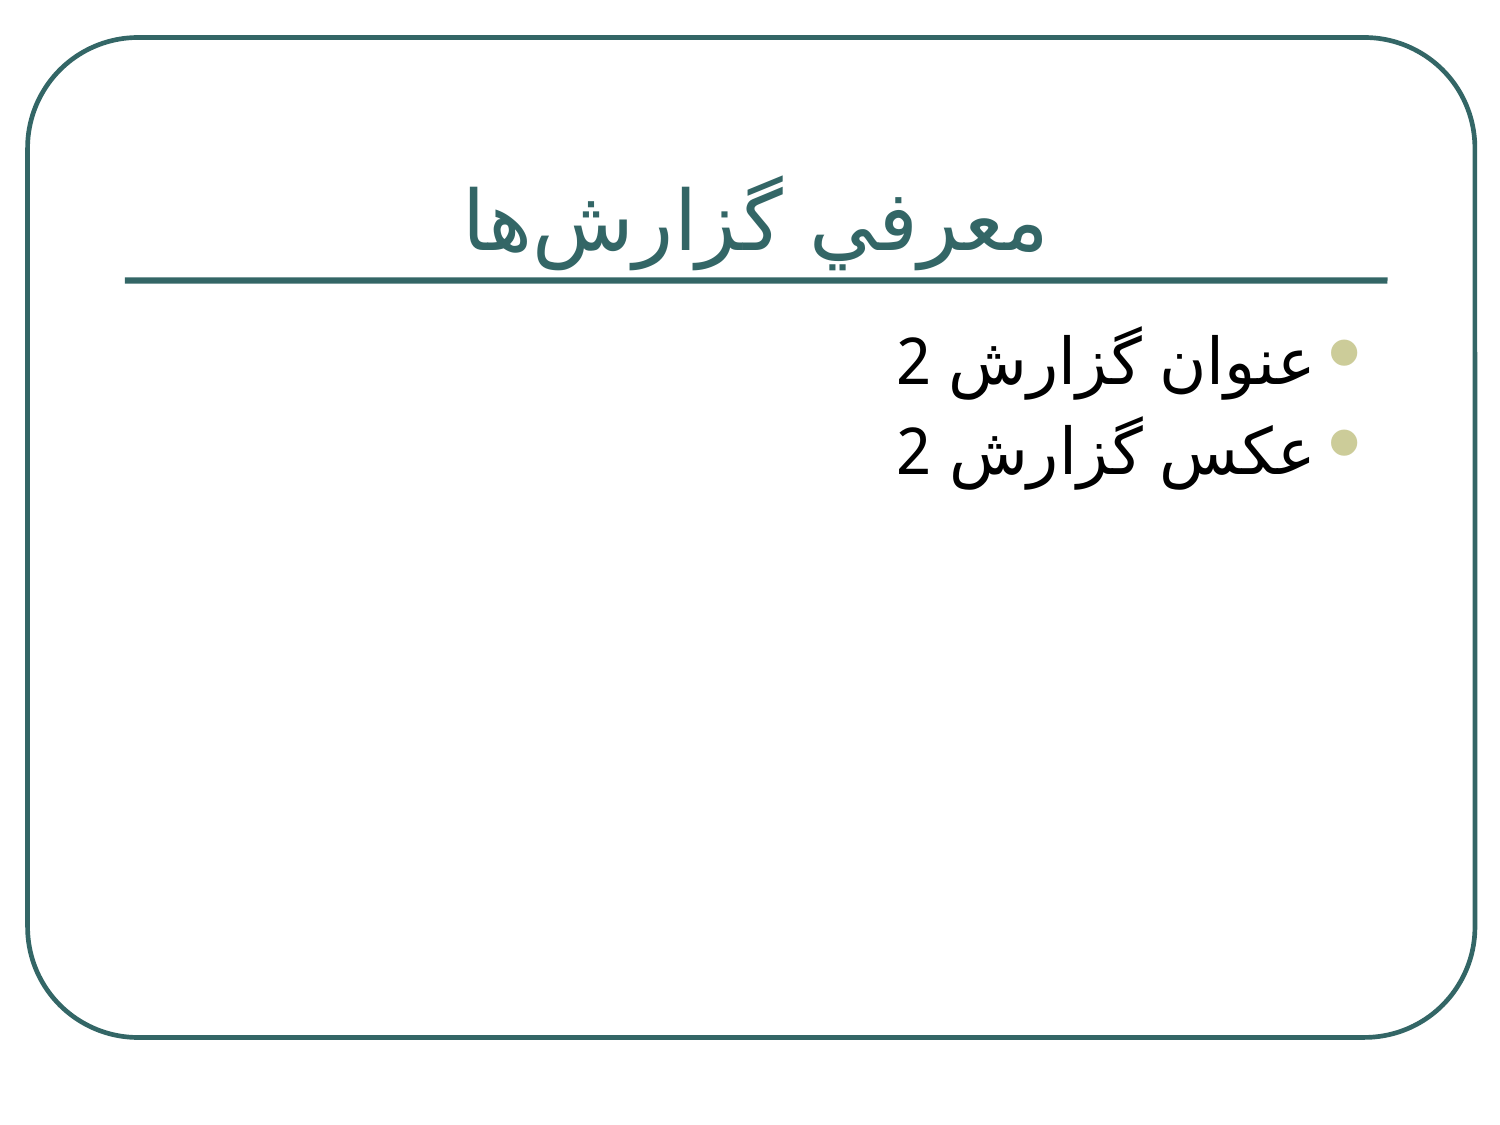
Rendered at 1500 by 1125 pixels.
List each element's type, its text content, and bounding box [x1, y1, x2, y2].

title معرفي گزارش‌ها [125, 87, 1388, 275]
list عنوان گزارش 2 عكس گزارش 2 [125, 312, 1388, 975]
